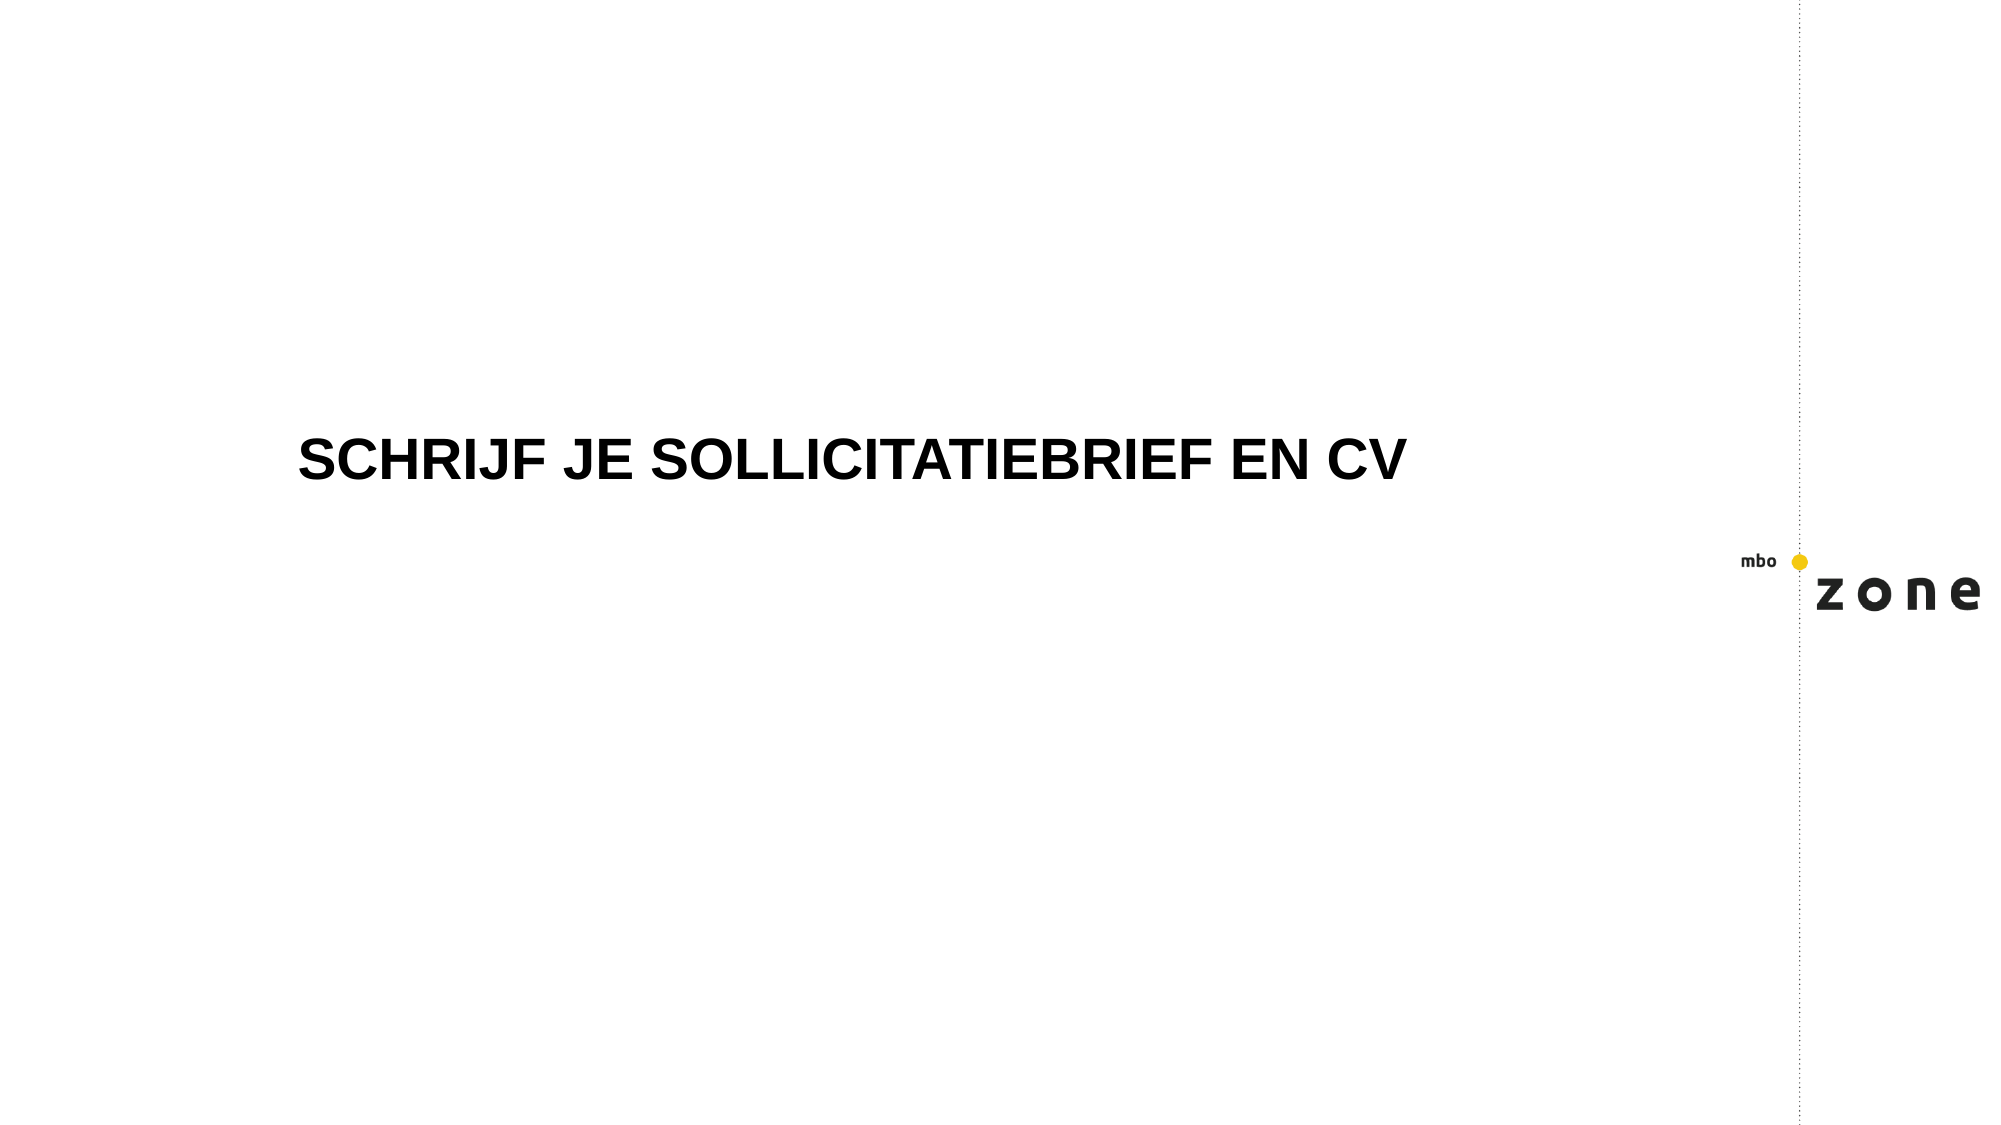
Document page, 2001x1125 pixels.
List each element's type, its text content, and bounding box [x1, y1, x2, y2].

picture [1596, 0, 2001, 1125]
text_box SCHRIJF JE SOLLICITATIEBRIEF EN CV [282, 414, 1520, 499]
